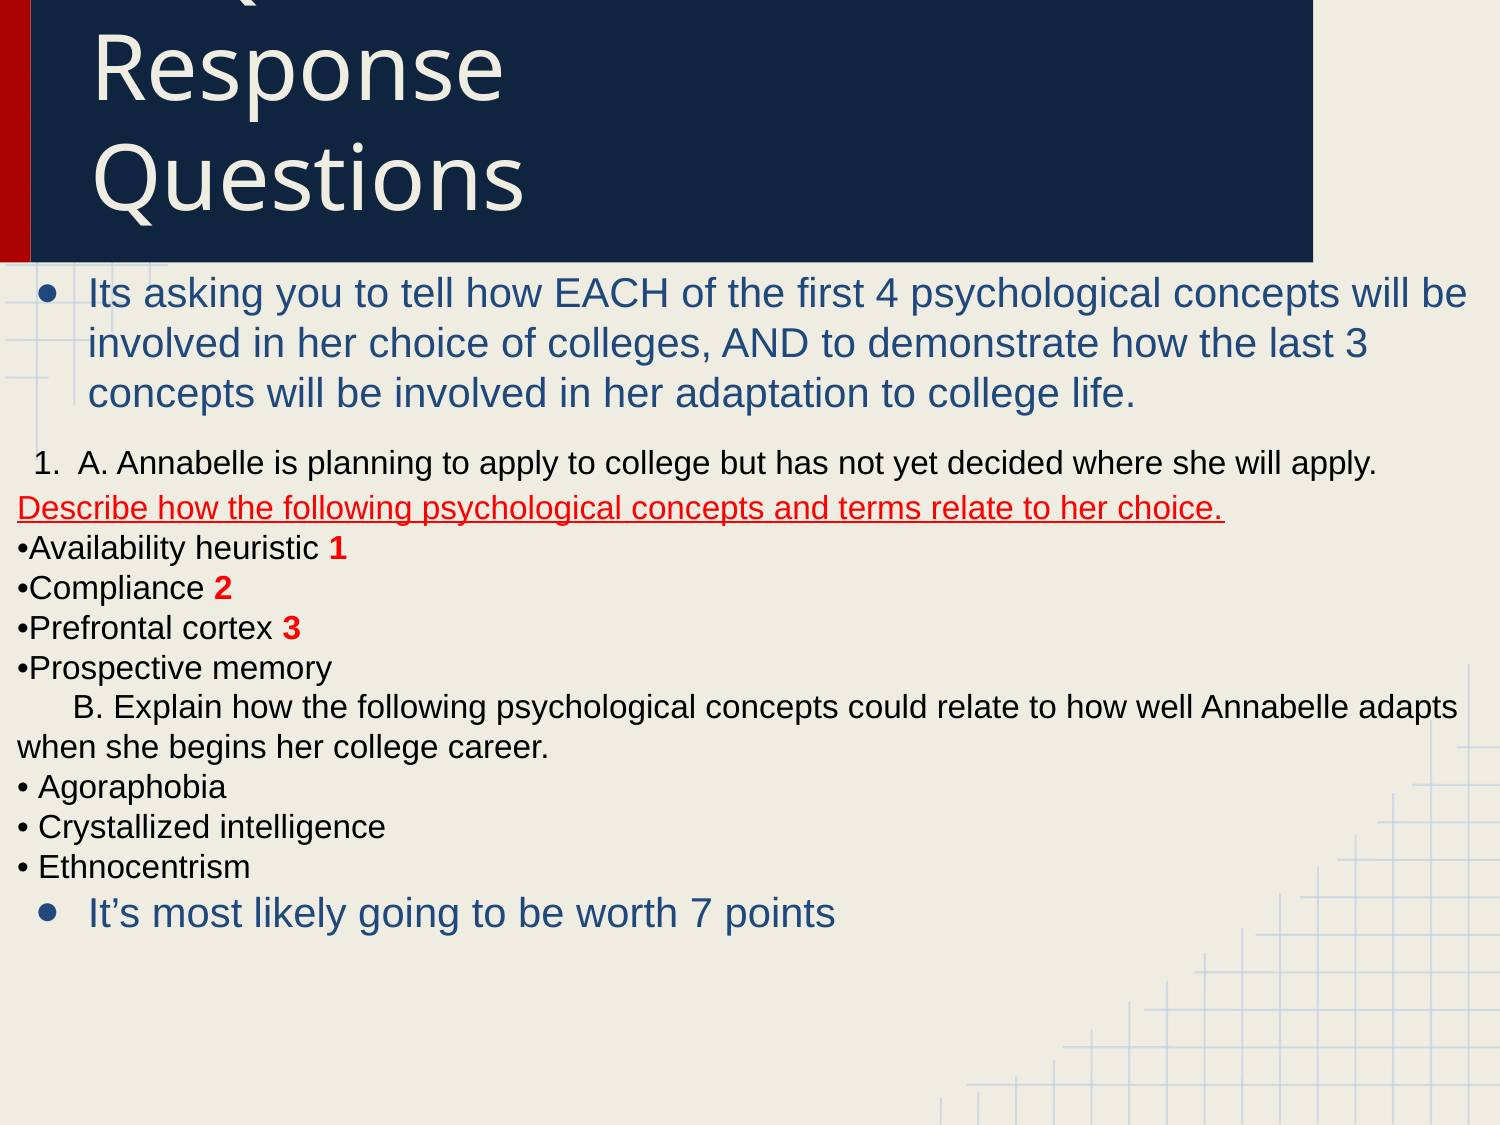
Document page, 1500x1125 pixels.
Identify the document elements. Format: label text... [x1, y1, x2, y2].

title FRQs-Free Response Questions [75, 22, 973, 244]
list Its asking you to tell how EACH of the first 4 psychological concepts will be involved in her choice of colleges, AND to demonstrate how the last 3 concepts will be involved in her adaptation to college life. 1. A. Annabelle is planning to apply to college but has not yet decided where she will apply. Describe how the following psychological concepts and terms relate to her choice. •Availability heuristic 1 •Compliance 2 •Prefrontal cortex 3 •Prospective memory B. Explain how the following psychological concepts could relate to how well Annabelle adapts when she begins her college career. • Agoraphobia • Crystallized intelligence • Ethnocentrism It’s most likely going to be worth 7 points [2, 251, 1500, 1071]
